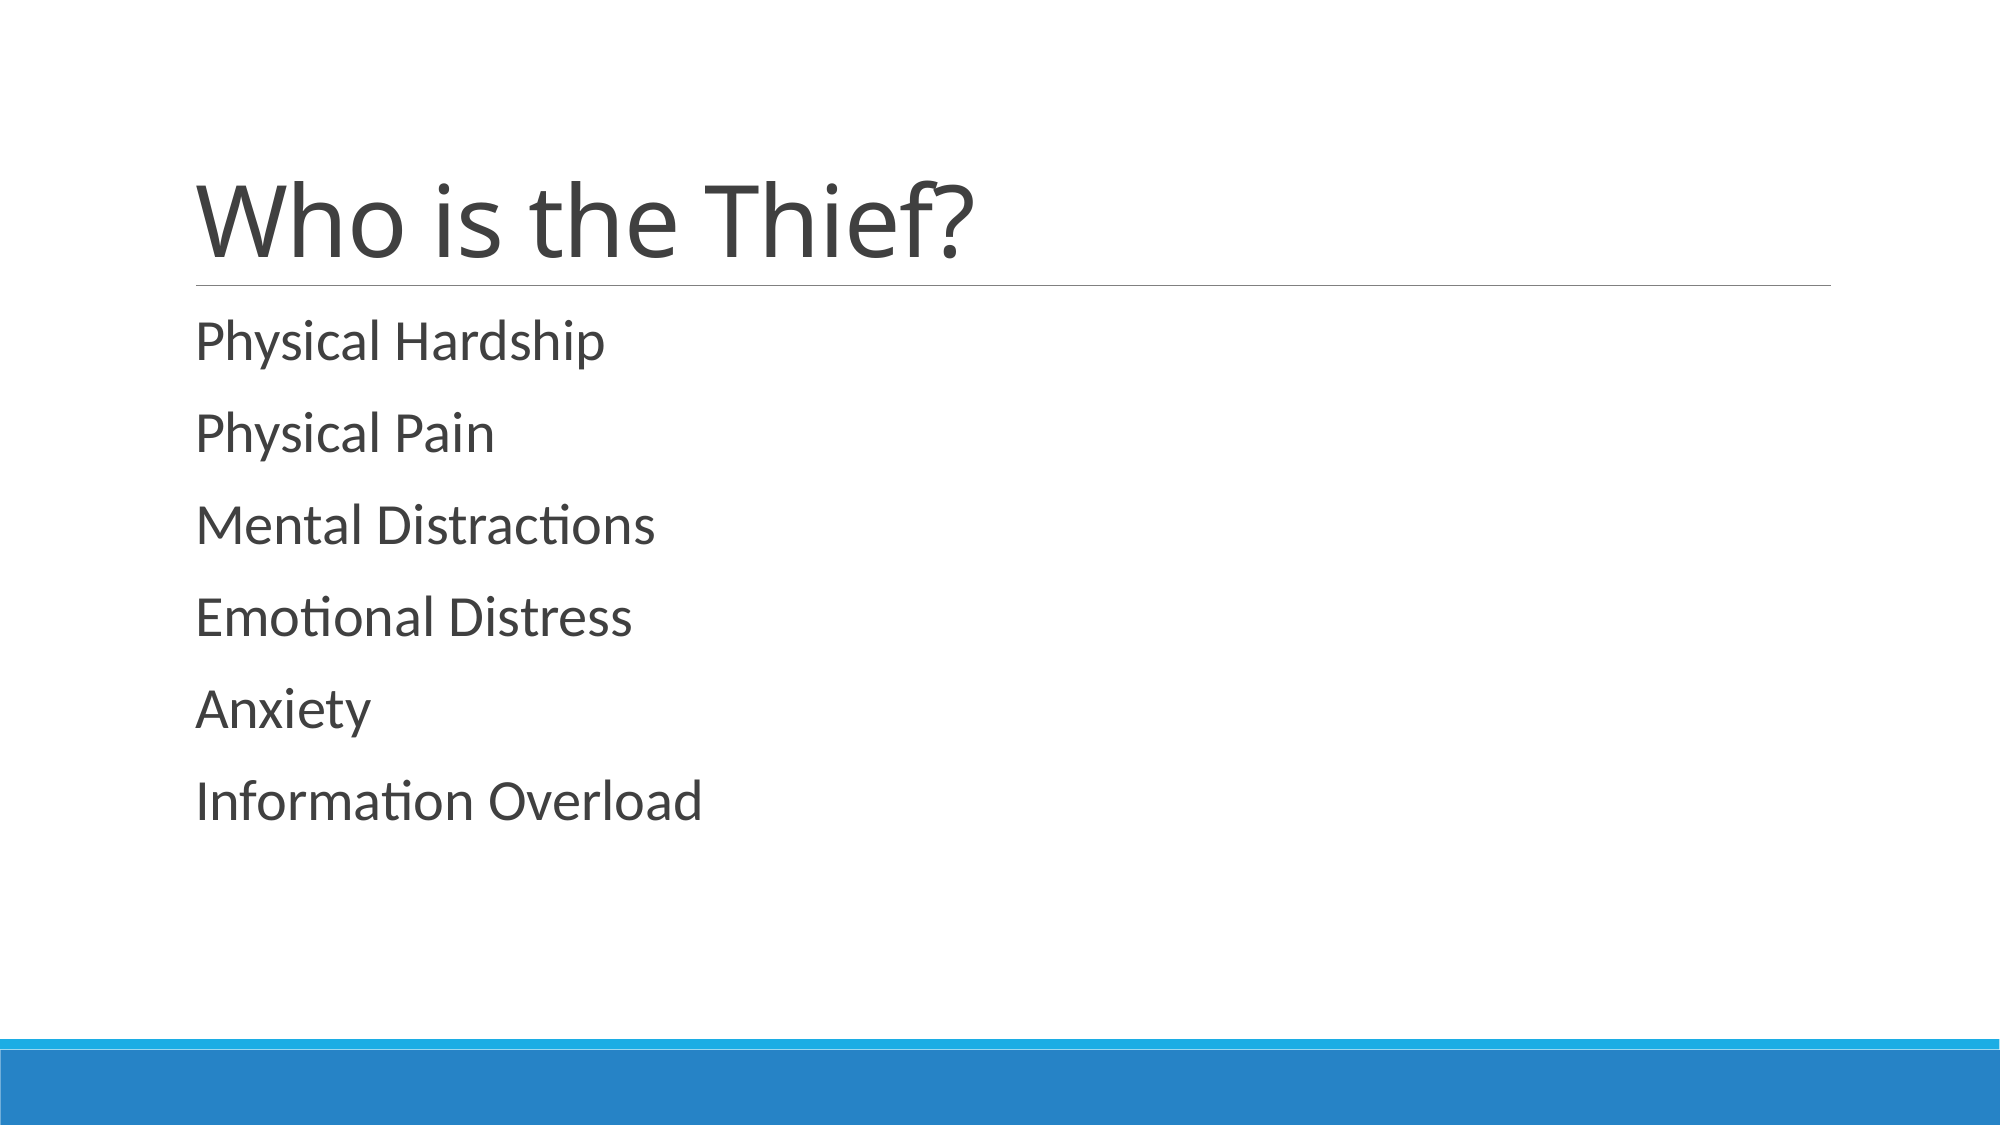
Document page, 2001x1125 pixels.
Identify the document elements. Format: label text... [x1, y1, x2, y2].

list Physical Hardship Physical Pain Mental Distractions Emotional Distress Anxiety Information Overload [180, 302, 1830, 963]
title Who is the Thief? [180, 47, 1830, 285]
